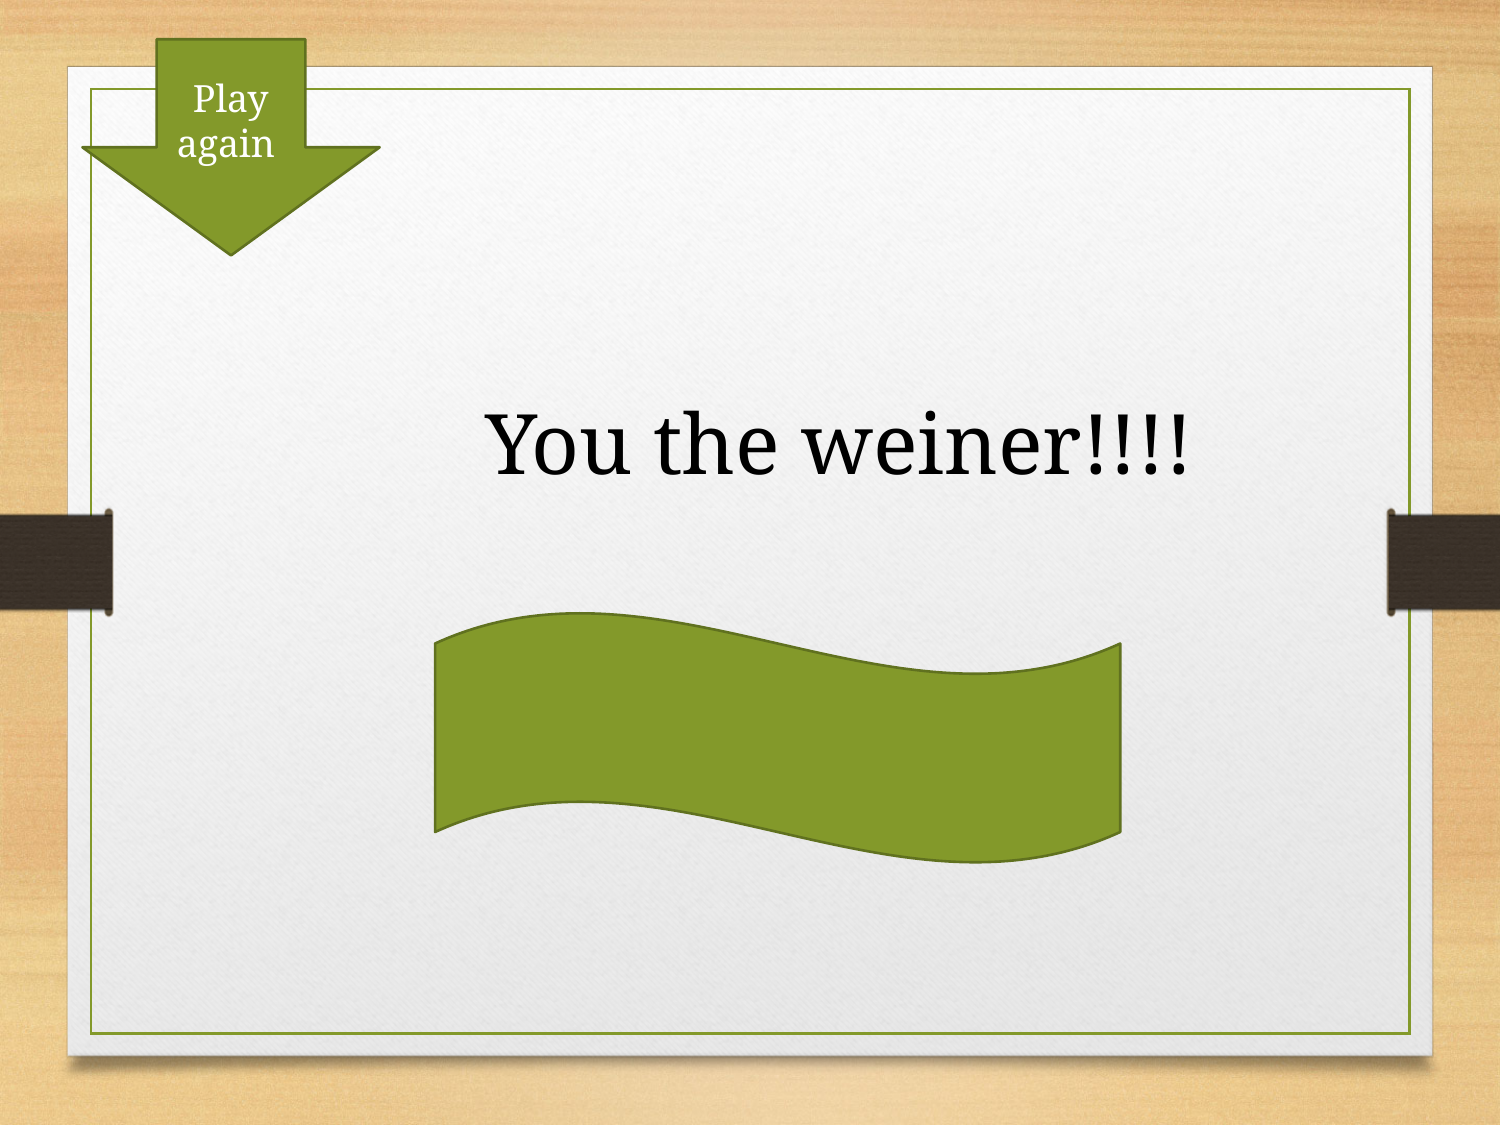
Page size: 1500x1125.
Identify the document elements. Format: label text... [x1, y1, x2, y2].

text_box You the weiner!!!! [470, 383, 1234, 499]
picture [0, 0, 1500, 1125]
text_box [433, 611, 1122, 864]
text_box Play again [81, 37, 381, 257]
